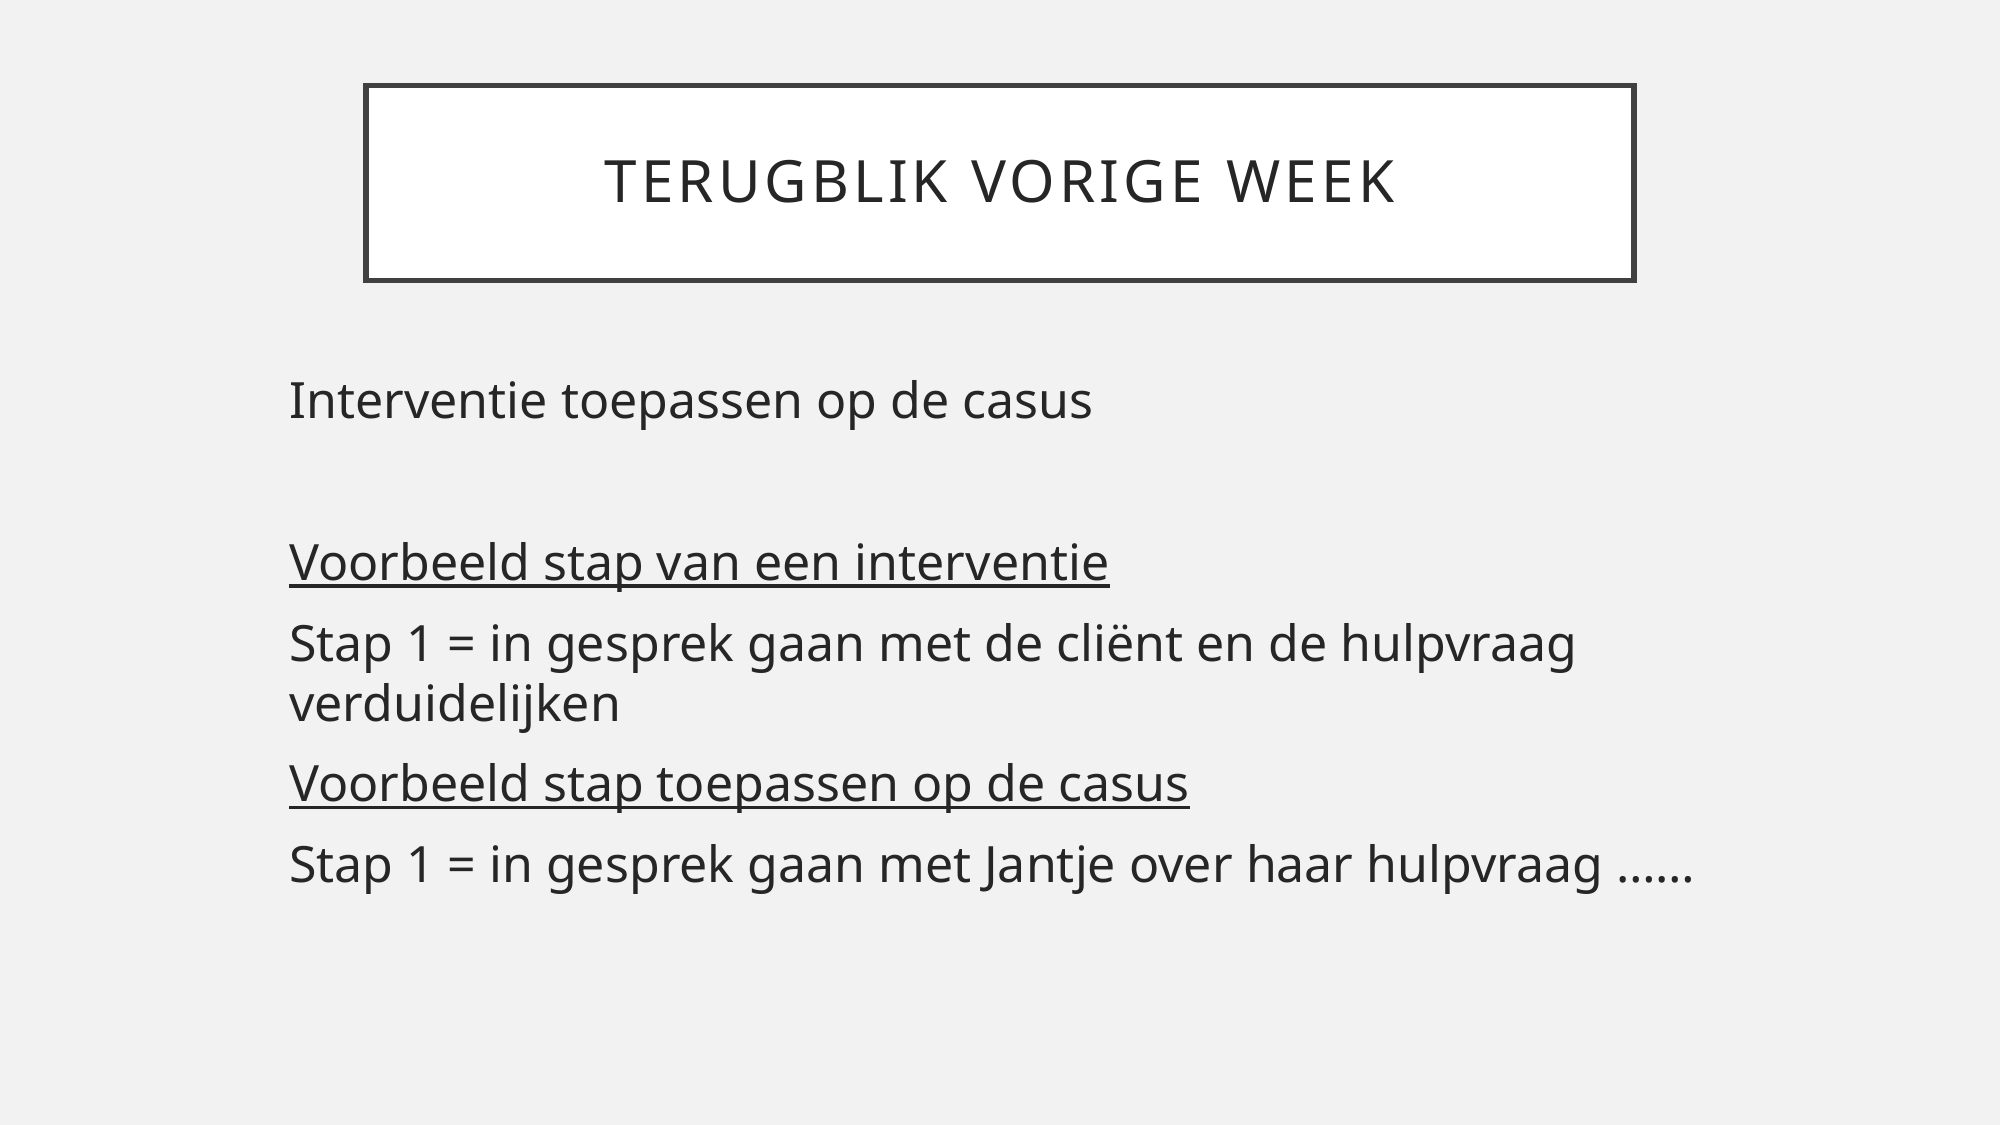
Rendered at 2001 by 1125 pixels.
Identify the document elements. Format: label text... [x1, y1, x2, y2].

list Interventie toepassen op de casus Voorbeeld stap van een interventie Stap 1 = in gesprek gaan met de cliënt en de hulpvraag verduidelijken Voorbeeld stap toepassen op de casus Stap 1 = in gesprek gaan met Jantje over haar hulpvraag …… [274, 360, 1726, 993]
title Terugblik vorige week [363, 83, 1637, 283]
